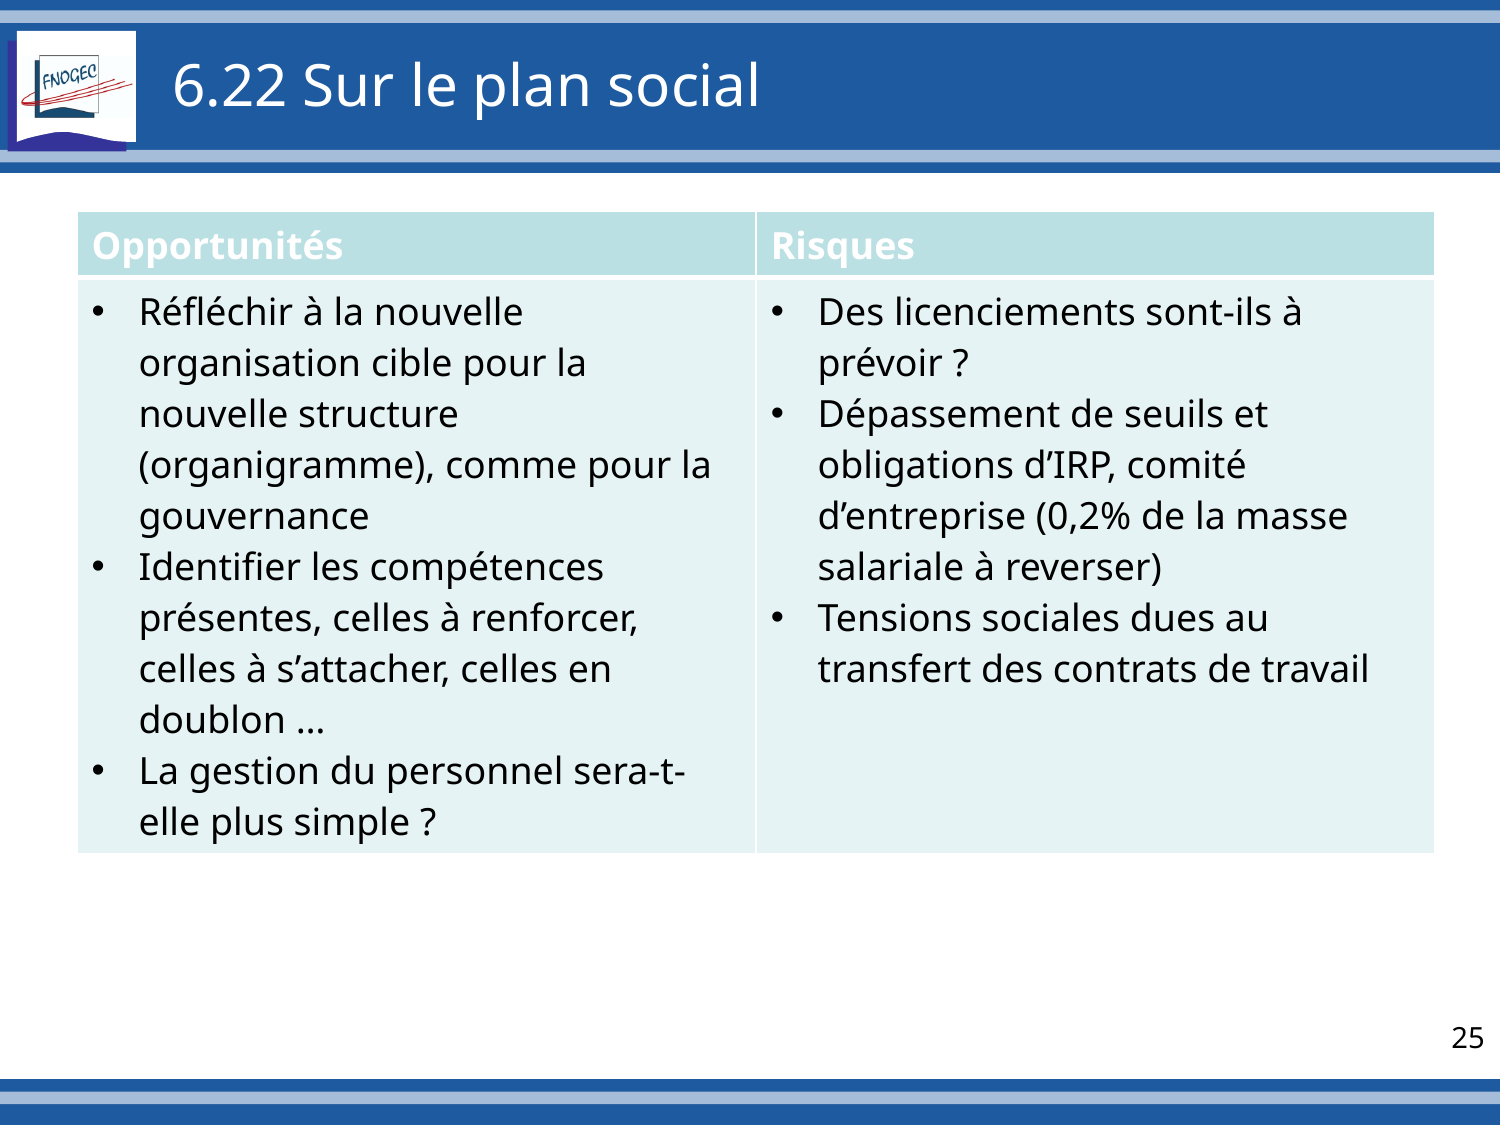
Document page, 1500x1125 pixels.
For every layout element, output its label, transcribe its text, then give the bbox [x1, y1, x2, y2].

table_header Risques [757, 212, 1434, 275]
title 6.22 Sur le plan social [157, 36, 1412, 130]
slide_number 25 [1149, 1011, 1500, 1090]
table_cell Des licenciements sont-ils à prévoir ? Dépassement de seuils et obligations d’IRP, comité d’entreprise (0,2% de la masse salariale à reverser) Tensions sociales dues au transfert des contrats de travail [757, 280, 1434, 853]
table_header Opportunités [78, 212, 755, 275]
picture [18, 51, 136, 123]
table_cell Réfléchir à la nouvelle organisation cible pour la nouvelle structure (organigramme), comme pour la gouvernance Identifier les compétences présentes, celles à renforcer, celles à s’attacher, celles en doublon … La gestion du personnel sera-t-elle plus simple ? [78, 280, 755, 853]
